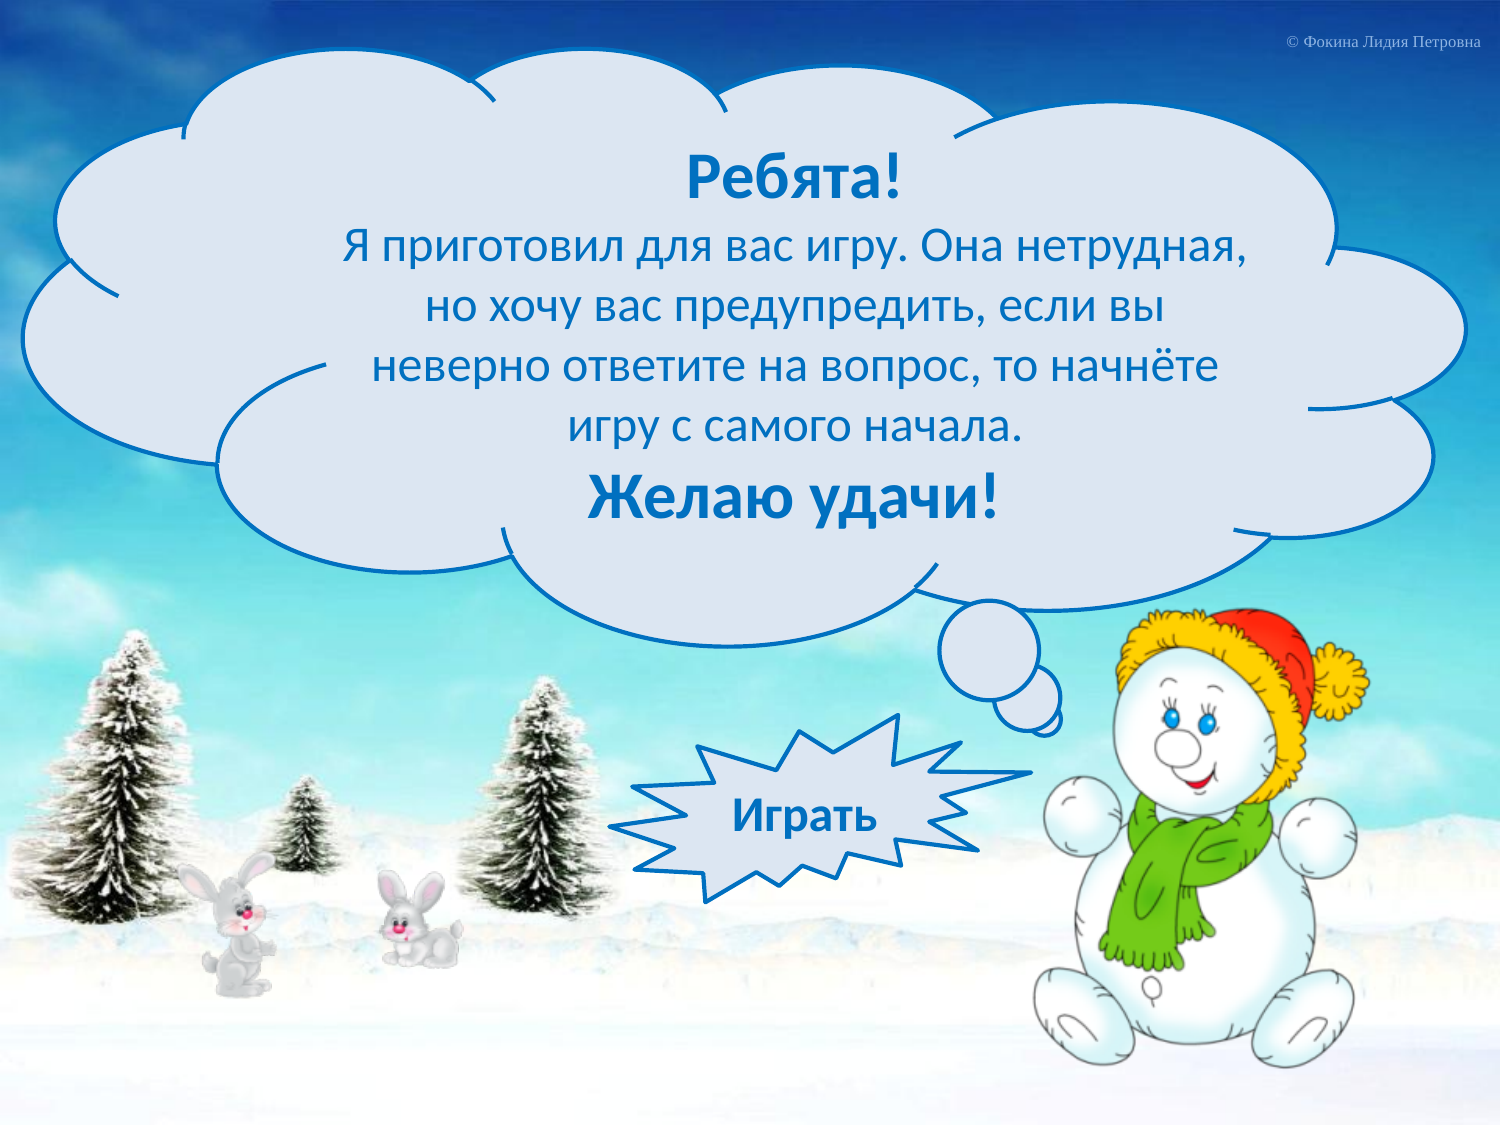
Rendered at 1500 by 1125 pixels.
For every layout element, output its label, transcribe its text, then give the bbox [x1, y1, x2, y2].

text_box Ребята! Я приготовил для вас игру. Она нетрудная, но хочу вас предупредить, если вы неверно ответите на вопрос, то начнёте игру с самого начала. Желаю удачи! [20, 46, 1469, 649]
picture [0, 0, 1500, 1125]
text_box Играть [607, 713, 955, 905]
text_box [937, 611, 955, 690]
